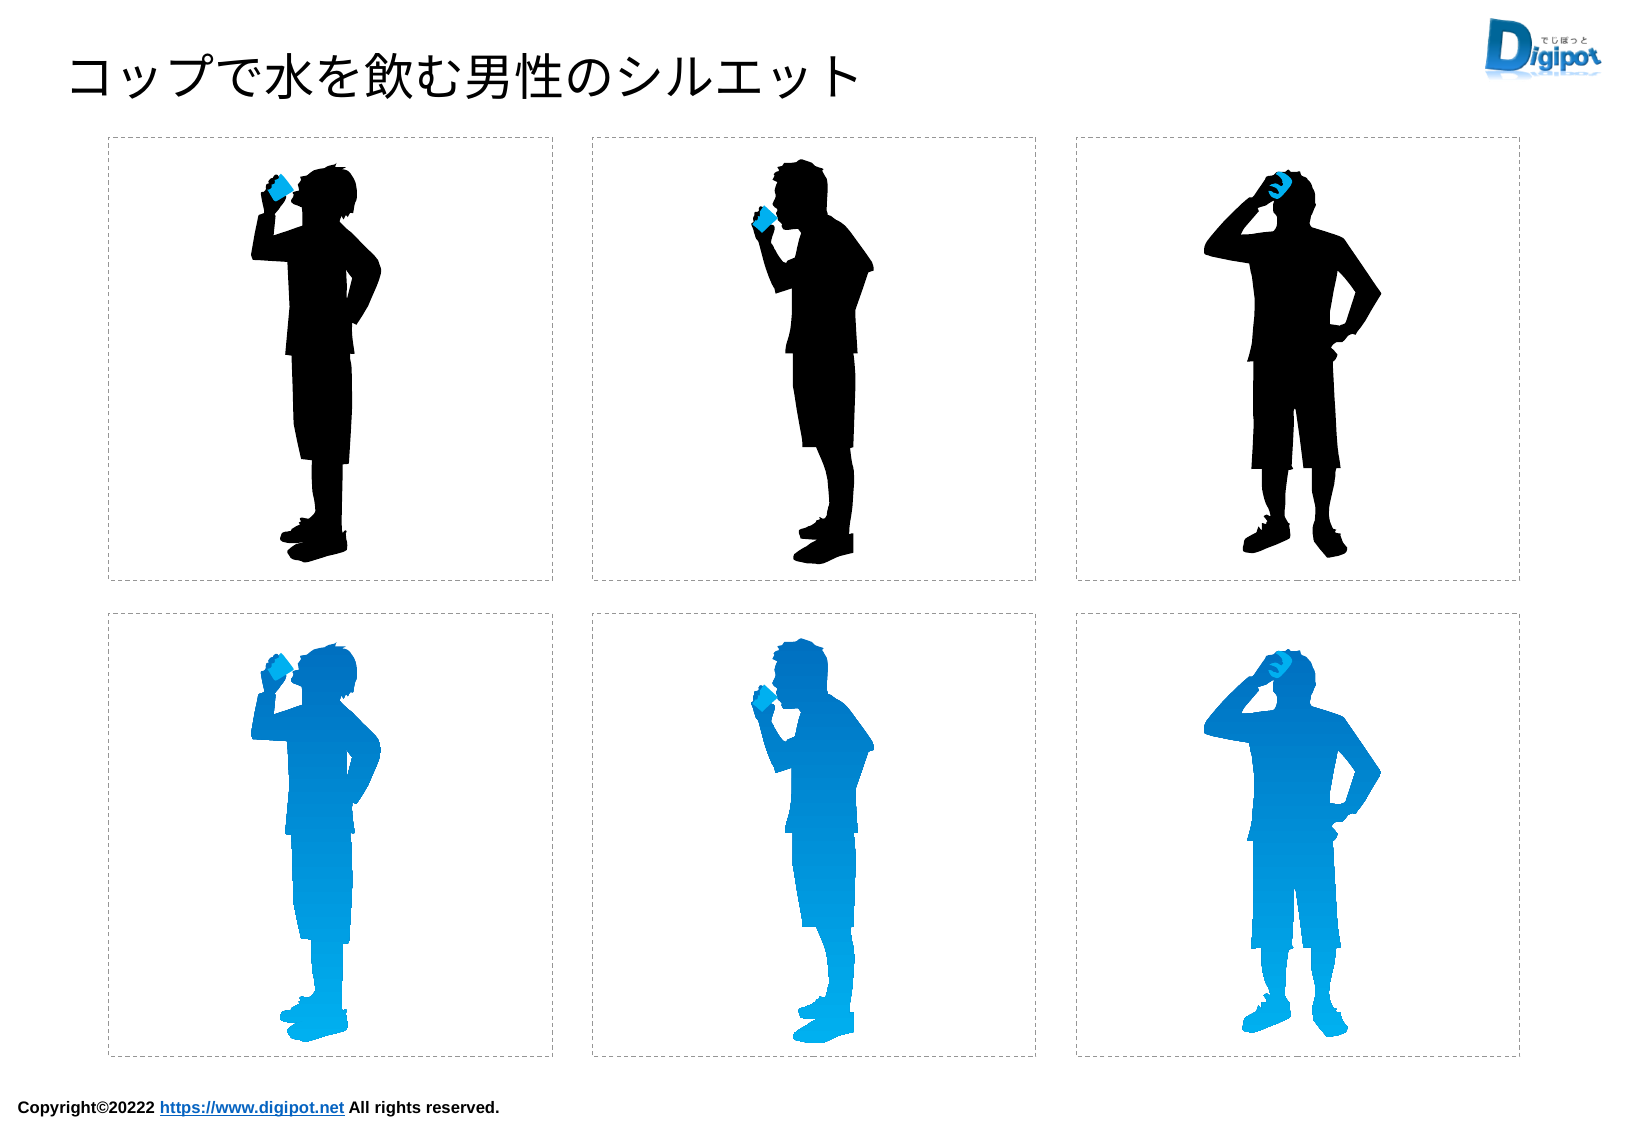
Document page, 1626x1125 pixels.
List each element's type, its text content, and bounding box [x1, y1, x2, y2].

text_box コップで水を飲む男性のシルエット [49, 38, 880, 113]
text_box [1203, 169, 1382, 558]
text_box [251, 642, 382, 1042]
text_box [751, 638, 874, 1044]
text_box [1203, 648, 1382, 1037]
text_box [751, 159, 874, 565]
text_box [251, 162, 382, 563]
picture [1485, 18, 1602, 82]
